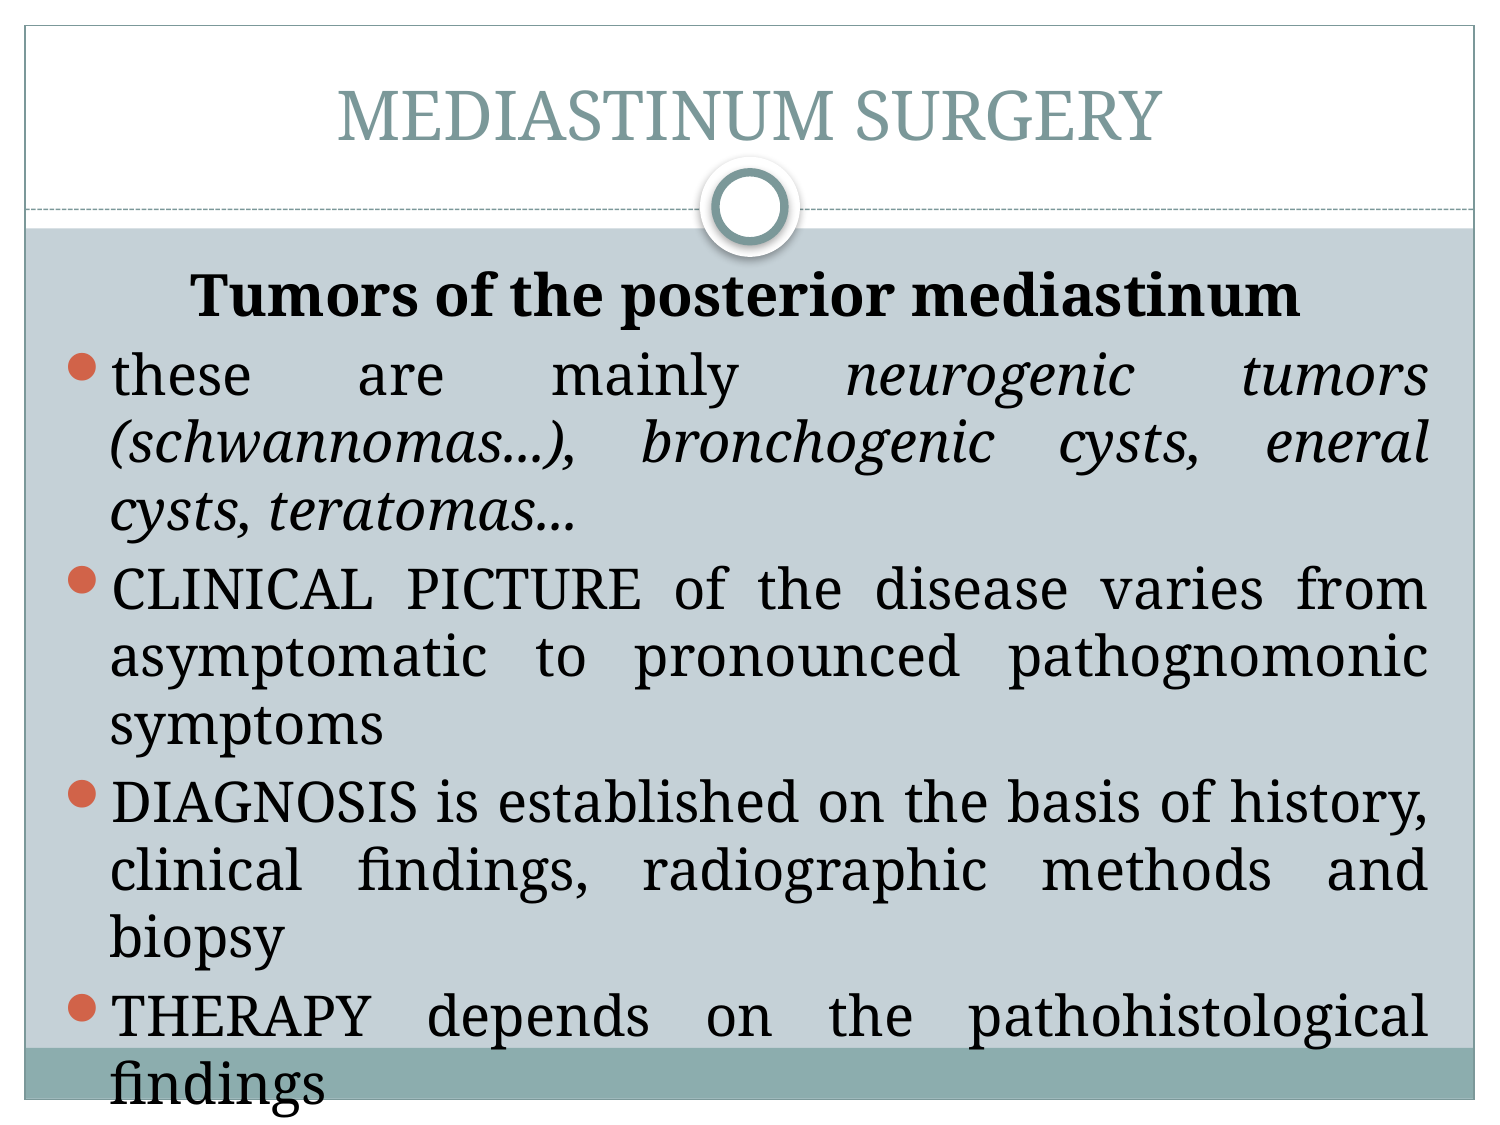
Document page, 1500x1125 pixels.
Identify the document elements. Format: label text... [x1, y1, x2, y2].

list Tumors of the posterior mediastinum these are mainly neurogenic tumors (schwannomas...), bronchogenic cysts, eneral cysts, teratomas... CLINICAL PICTURE of the disease varies from asymptomatic to pronounced pathognomonic symptoms DIAGNOSIS is established on the basis of history, clinical findings, radiographic methods and biopsy THERAPY depends on the pathohistological findings [49, 250, 1445, 1001]
title MEDIASTINUM SURGERY [49, 37, 1450, 162]
